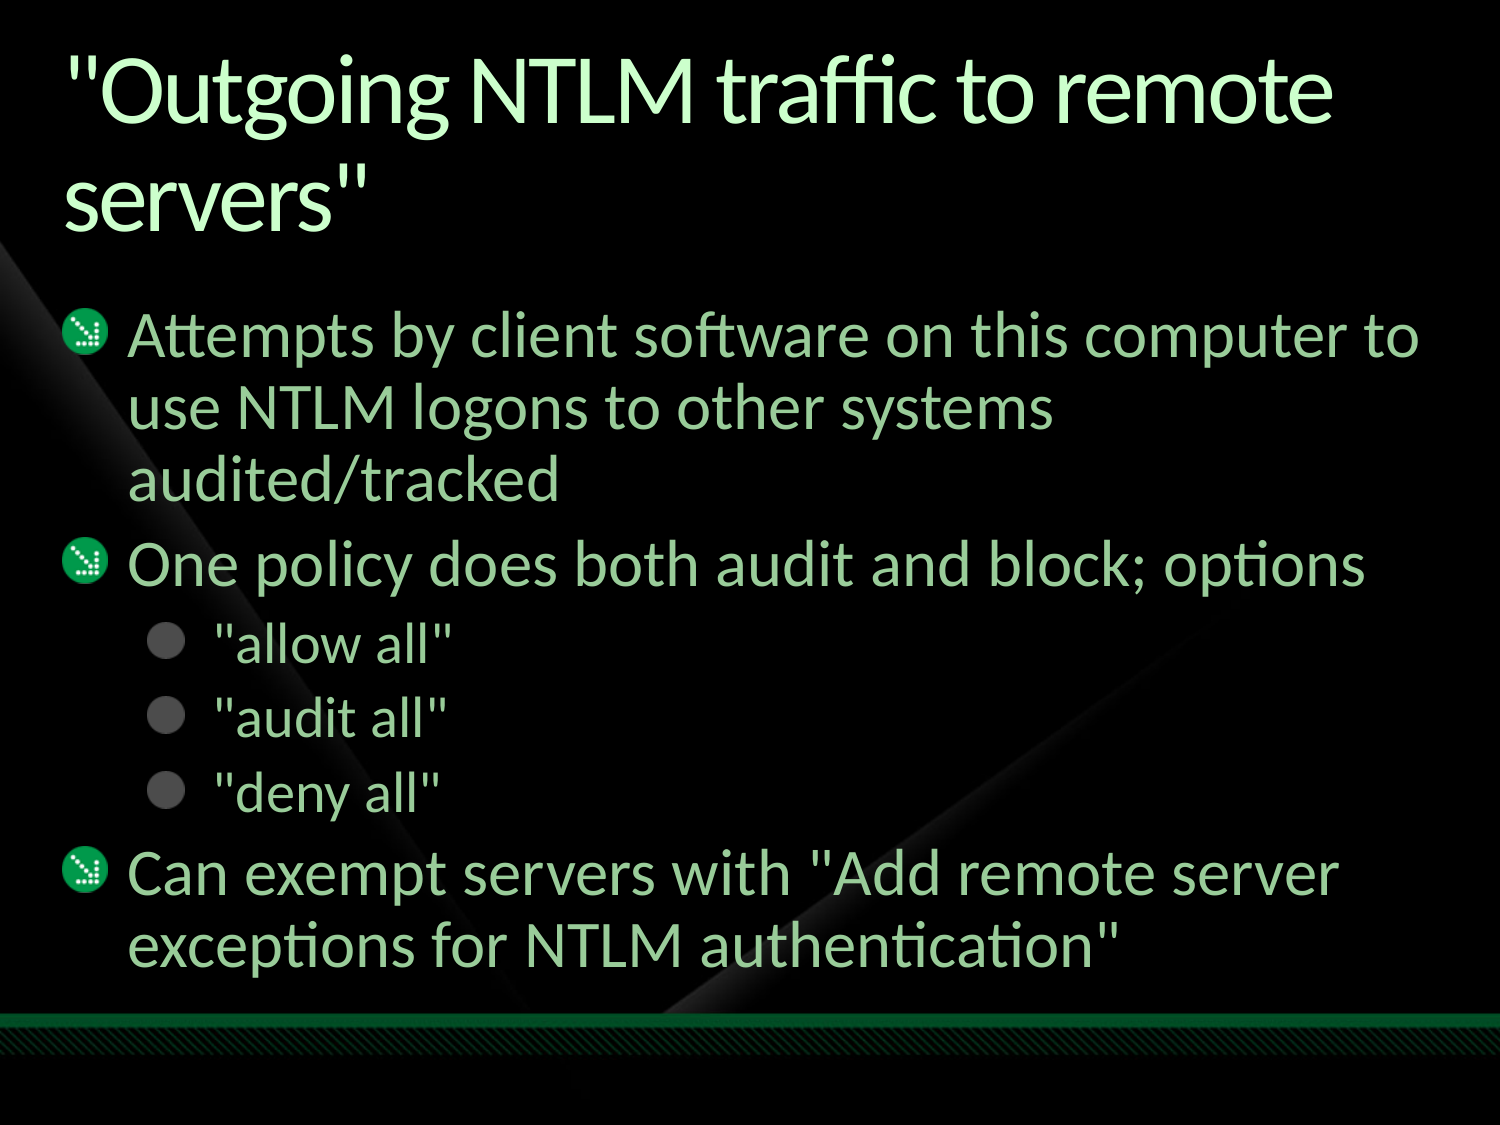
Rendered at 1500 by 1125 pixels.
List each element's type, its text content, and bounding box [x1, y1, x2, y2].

list Attempts by client software on this computer to use NTLM logons to other systems audited/tracked One policy does both audit and block; options "allow all" "audit all" "deny all" Can exempt servers with "Add remote server exceptions for NTLM authentication" [62, 299, 1438, 980]
title "Outgoing NTLM traffic to remote servers" [62, 37, 1438, 256]
picture [0, 0, 1500, 1125]
